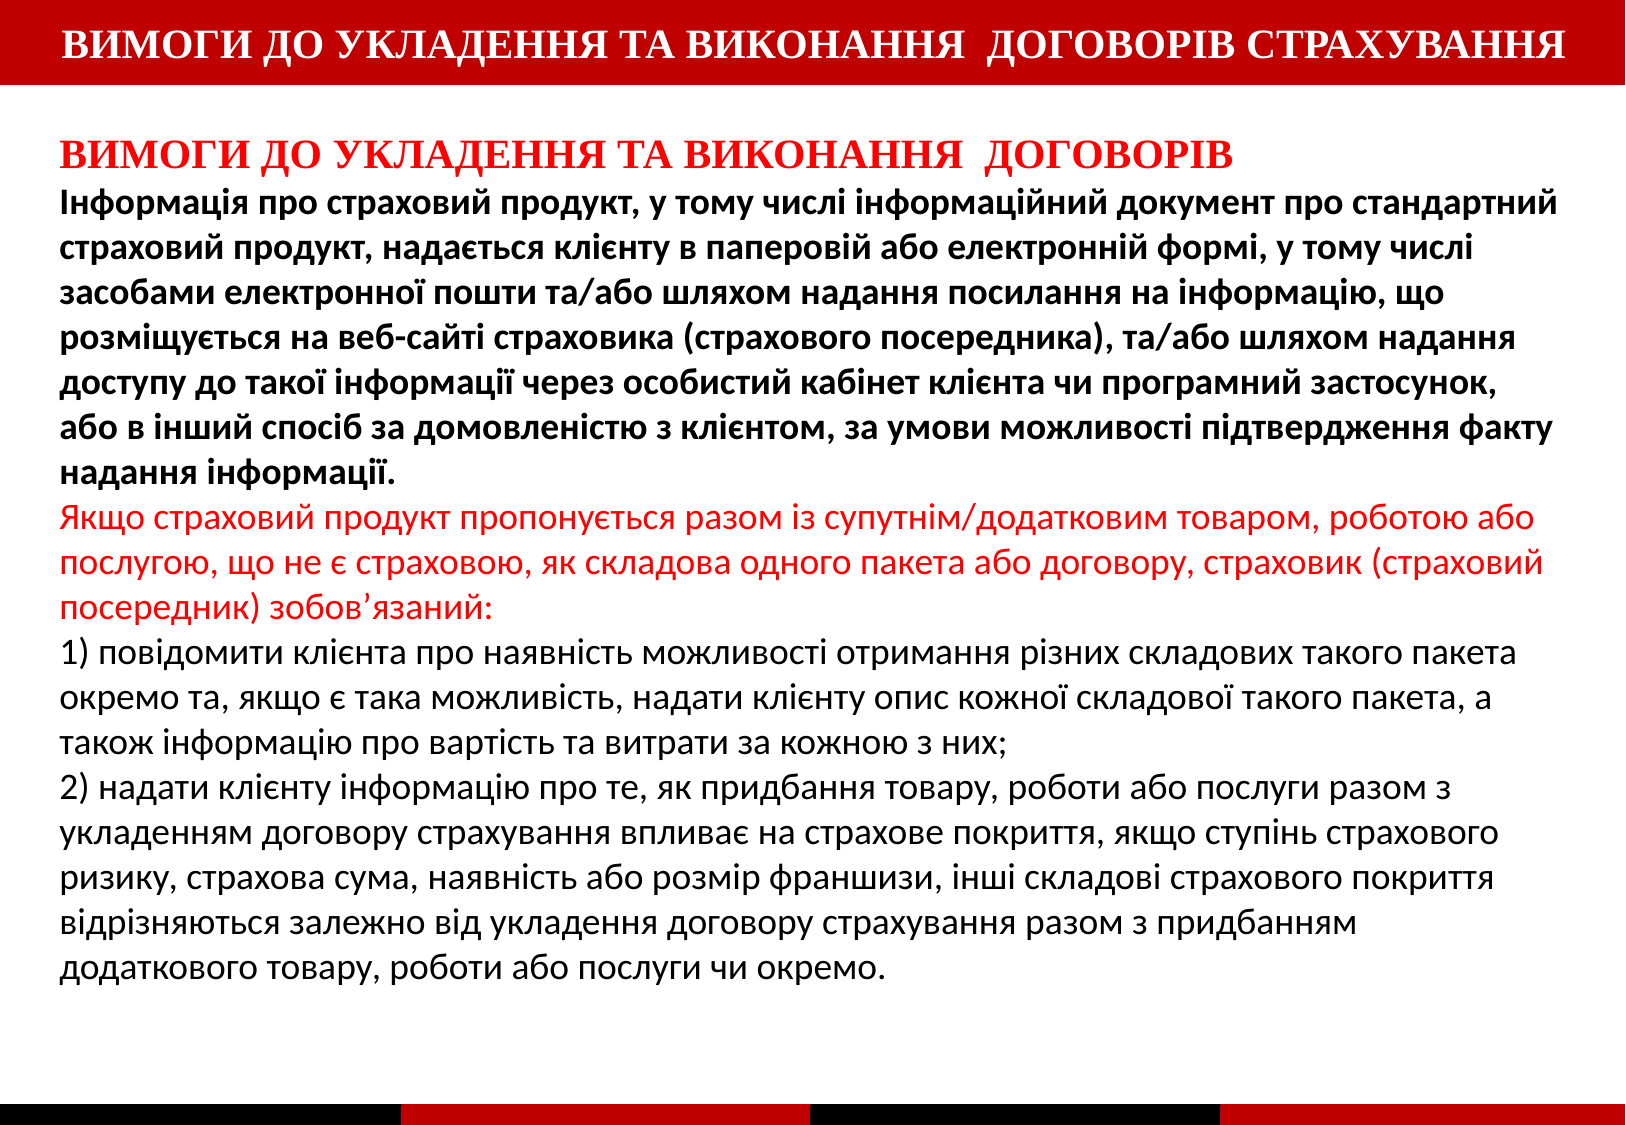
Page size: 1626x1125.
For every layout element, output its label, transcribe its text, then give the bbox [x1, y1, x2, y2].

text_box [0, 1104, 401, 1125]
text_box [810, 1104, 1220, 1125]
text_box [401, 1104, 810, 1125]
text_box [1220, 1104, 1625, 1125]
text_box ВИМОГИ ДО УКЛАДЕННЯ ТА ВИКОНАННЯ ДОГОВОРІВ Інформація про страховий продукт, у тому числі інформаційний документ про стандартний страховий продукт, надається клієнту в паперовій або електронній формі, у тому числі засобами електронної пошти та/або шляхом надання посилання на інформацію, що розміщується на веб-сайті страховика (страхового посередника), та/або шляхом надання доступу до такої інформації через особистий кабінет клієнта чи програмний застосунок, або в інший спосіб за домовленістю з клієнтом, за умови можливості підтвердження факту надання інформації. Якщо страховий продукт пропонується разом із супутнім/додатковим товаром, роботою або послугою, що не є страховою, як складова одного пакета або договору, страховик (страховий посередник) зобов’язаний: 1) повідомити клієнта про наявність можливості отримання різних складових такого пакета окремо та, якщо є така можливість, надати клієнту опис кожної складової такого пакета, а також інформацію про вартість та витрати за кожною з них; 2) надати клієнту інформацію про те, як придбання товару, роботи або послуги разом з укладенням договору страхування впливає на страхове покриття, якщо ступінь страхового ризику, страхова сума, наявність або розмір франшизи, інші складові страхового покриття відрізняються залежно від укладення договору страхування разом з придбанням додаткового товару, роботи або послуги чи окремо. [44, 119, 1581, 1045]
text_box ВИМОГИ ДО УКЛАДЕННЯ ТА ВИКОНАННЯ ДОГОВОРІВ СТРАХУВАННЯ [0, 0, 1625, 85]
